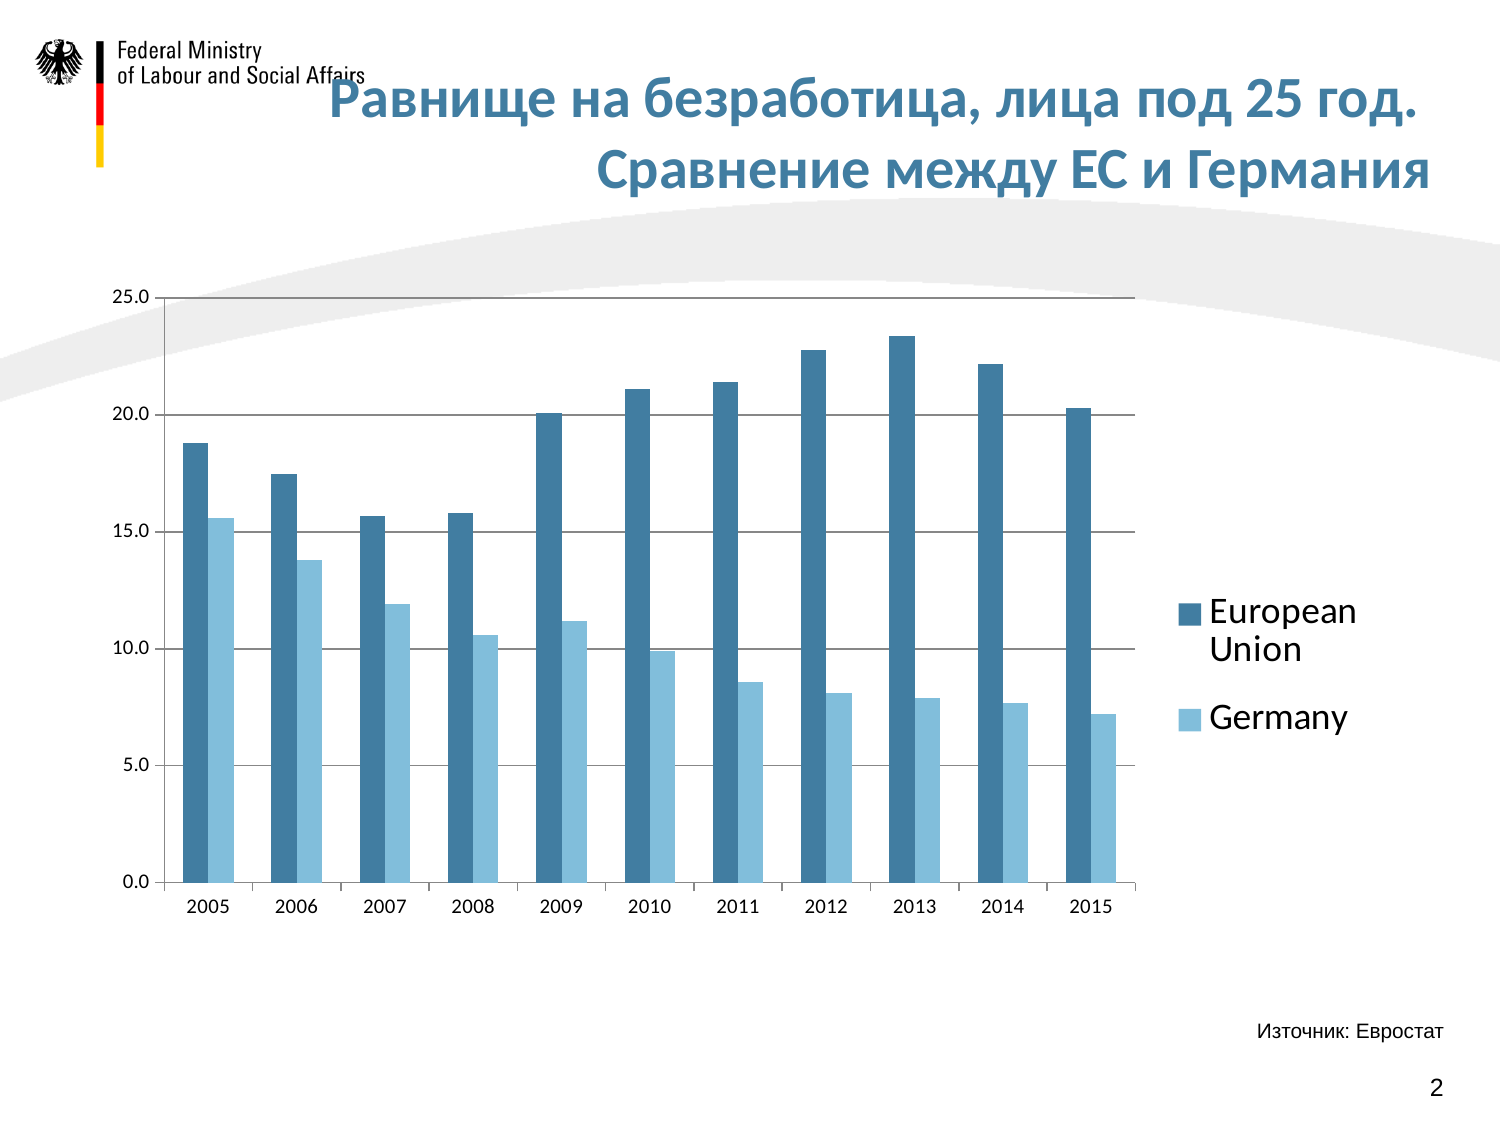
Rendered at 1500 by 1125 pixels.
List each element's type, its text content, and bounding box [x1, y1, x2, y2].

slide_number 2 [1305, 1057, 1459, 1117]
text_box Равнище на безработица, лица под 25 год. Сравнение между ЕС и Германия [296, 50, 1433, 180]
list Източник: Евростат [75, 397, 1459, 1050]
chart [78, 281, 1413, 964]
picture [0, 0, 1500, 1112]
